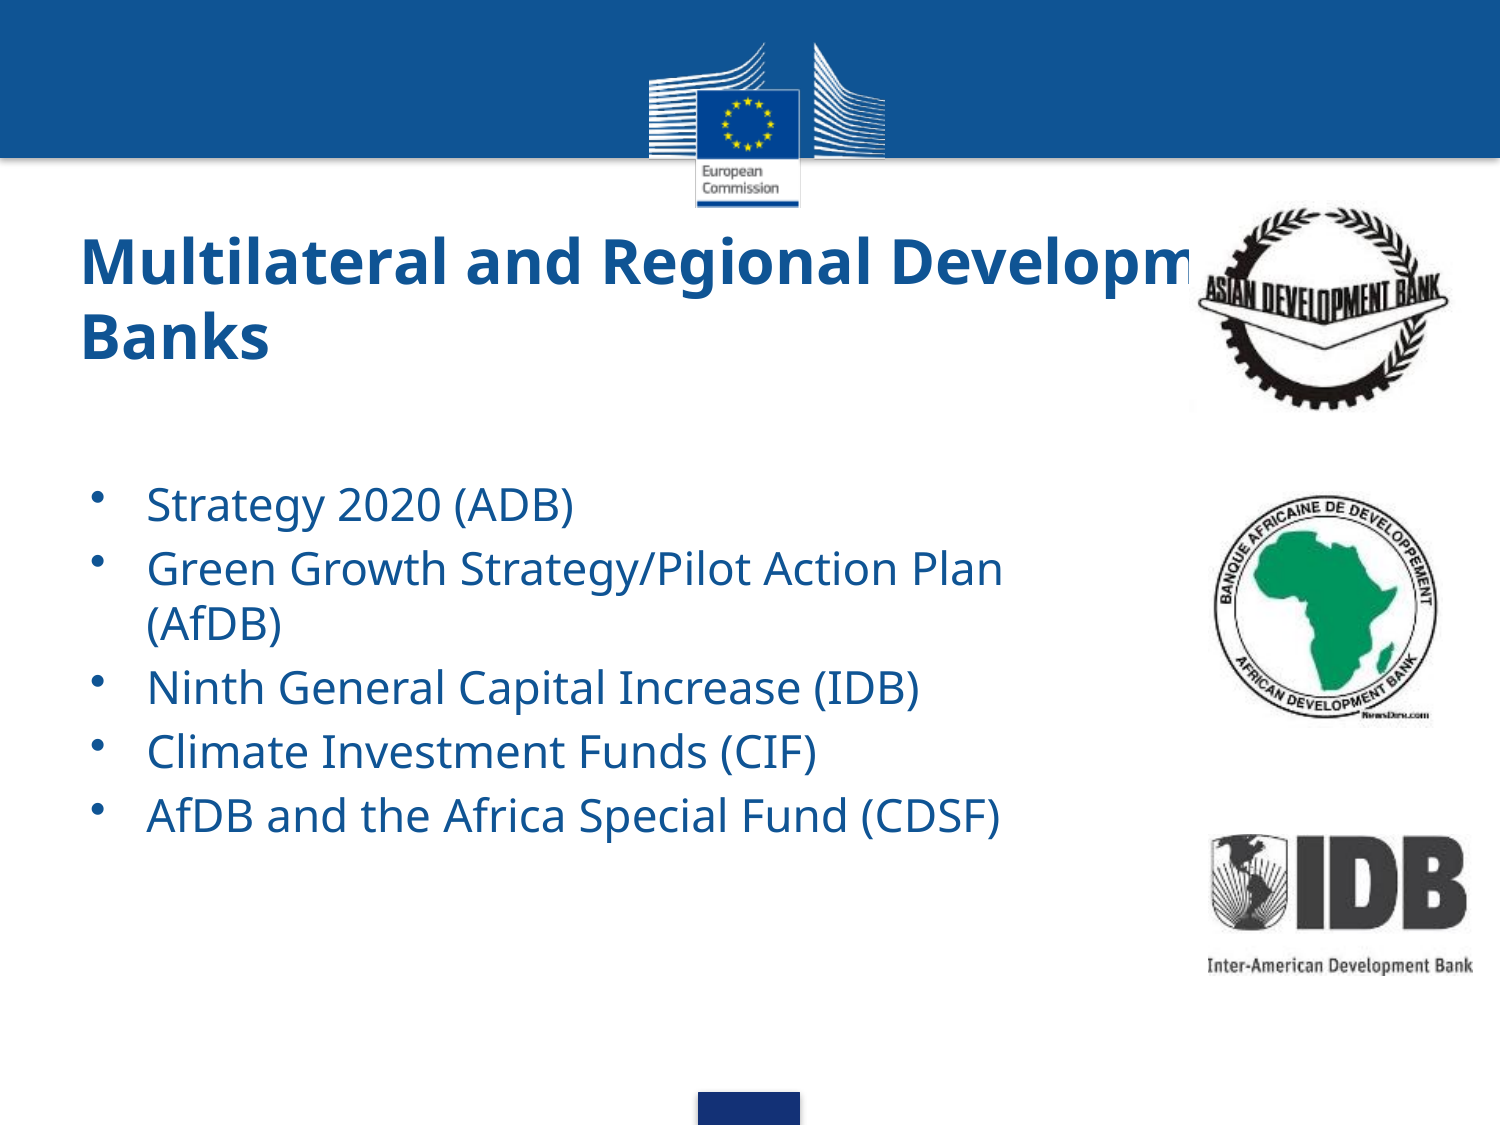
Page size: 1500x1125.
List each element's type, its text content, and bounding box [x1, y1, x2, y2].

picture [649, 42, 885, 208]
title Multilateral and Regional Development Banks [64, 219, 1184, 374]
picture [1208, 833, 1474, 977]
picture [1189, 200, 1462, 426]
list Strategy 2020 (ADB) Green Growth Strategy/Pilot Action Plan (AfDB) Ninth General Capital Increase (IDB) Climate Investment Funds (CIF) AfDB and the Africa Special Fund (CDSF) [75, 408, 1425, 988]
picture [1208, 491, 1443, 729]
